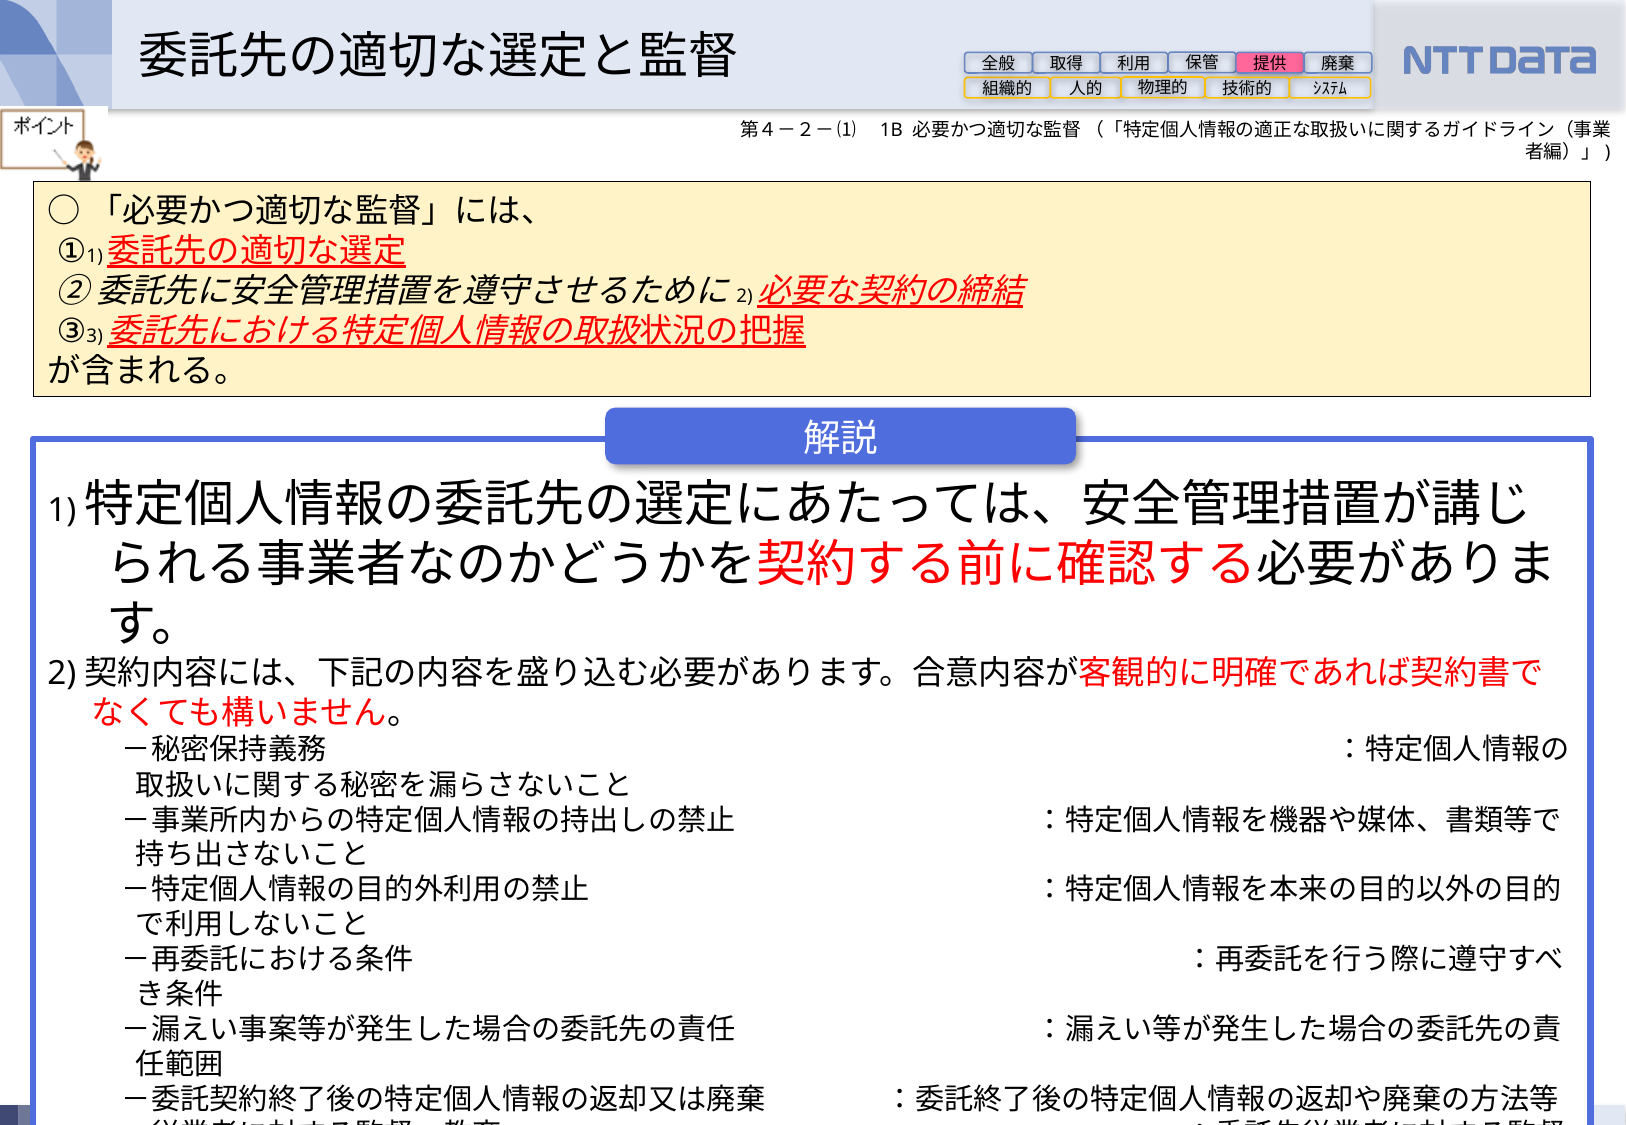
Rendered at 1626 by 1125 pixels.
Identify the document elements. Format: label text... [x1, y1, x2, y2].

picture [1416, 46, 1596, 74]
picture [0, 0, 110, 194]
title 委託先の適切な選定と監督 [110, 0, 1416, 109]
text_box 1)特定個人情報の委託先の選定にあたっては、安全管理措置が講じられる事業者なのかどうかを契約する前に確認する必要があります。 2)契約内容には、下記の内容を盛り込む必要があります。合意内容が客観的に明確であれば契約書でなくても構いません。 －秘密保持義務 ：特定個人情報の取扱いに関する秘密を漏らさないこと －事業所内からの特定個人情報の持出しの禁止 ：特定個人情報を機器や媒体、書類等で持ち出さないこと －特定個人情報の目的外利用の禁止 ：特定個人情報を本来の目的以外の目的で利用しないこと －再委託における条件 ：再委託を行う際に遵守すべき条件 －漏えい事案等が発生した場合の委託先の責任 ：漏えい等が発生した場合の委託先の責任範囲 －委託契約終了後の特定個人情報の返却又は廃棄 ：委託終了後の特定個人情報の返却や廃棄の方法等 －従業者に対する監督・教育 ：委託先従業者に対する監督や教育の方法等 －契約内容の遵守状況について報告を求める規程等 ：遵守状況がどうなっているかの報告に関する規程等 3)他にも、委託者が委託先に対して実地調査を行うことができる規程等を盛り込むことが望ましいです。 [32, 438, 1591, 1125]
text_box 解説 [605, 407, 1076, 465]
text_box ○「必要かつ適切な監督」には、 ①1)委託先の適切な選定 ②委託先に安全管理措置を遵守させるために2)必要な契約の締結 ③3)委託先における特定個人情報の取扱状況の把握 が含まれる。 [33, 181, 1591, 397]
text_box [964, 51, 1373, 99]
text_box 第４－２－ ⑴ 1B 必要かつ適切な監督 （「特定個人情報の適正な取扱いに関するガイドライン（事業者編）」) [721, 109, 1625, 170]
